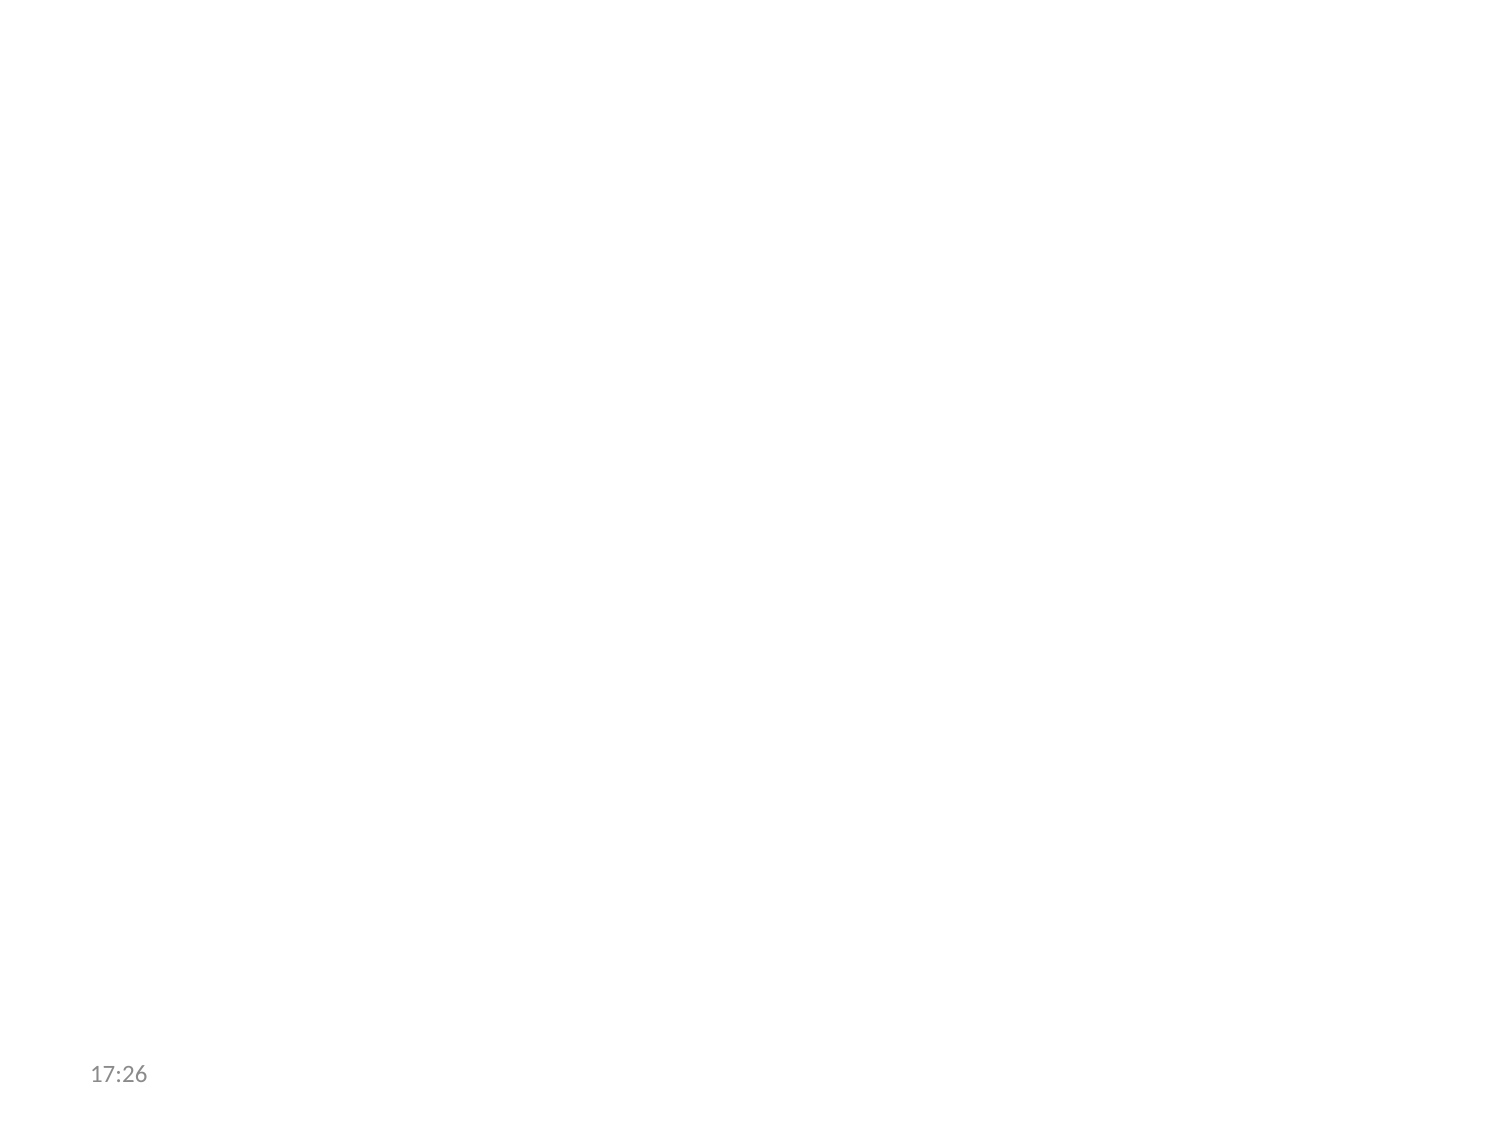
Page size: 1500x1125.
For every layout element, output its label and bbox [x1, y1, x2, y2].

slide_number [75, 1042, 425, 1103]
